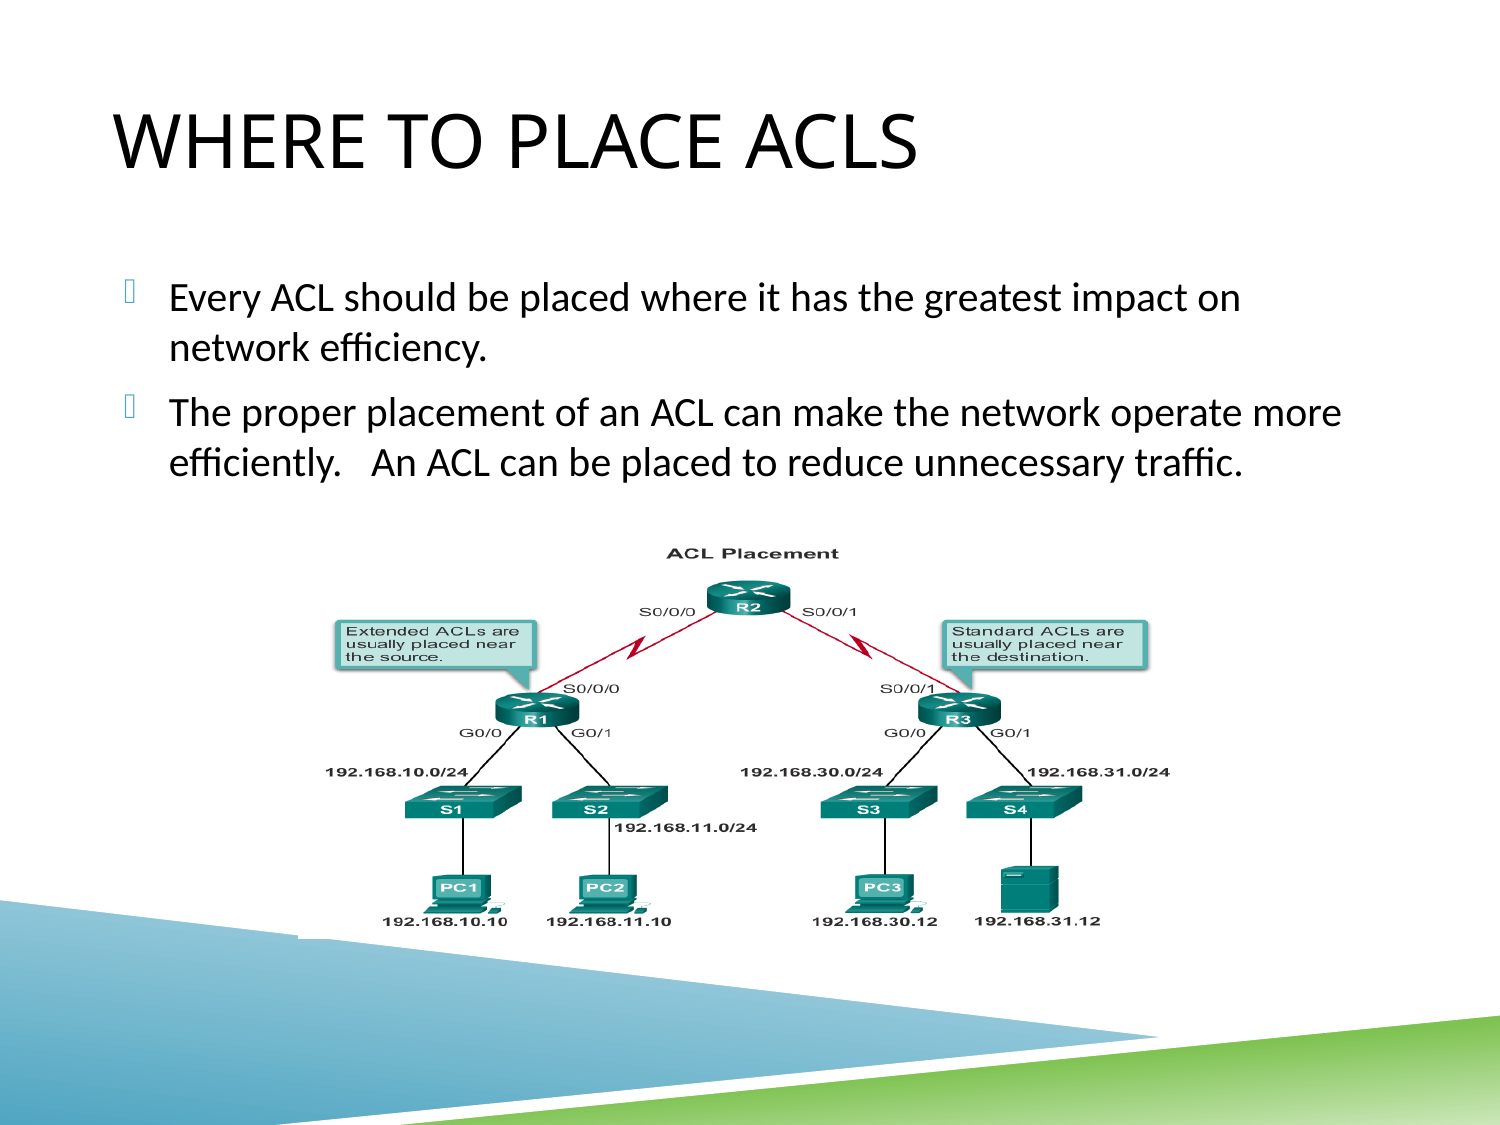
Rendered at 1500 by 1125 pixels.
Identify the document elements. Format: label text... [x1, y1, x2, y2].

title Where to Place ACLs [112, 45, 1388, 233]
picture [298, 546, 1205, 940]
list Every ACL should be placed where it has the greatest impact on network efficiency. The proper placement of an ACL can make the network operate more efficiently. An ACL can be placed to reduce unnecessary traffic. [112, 262, 1388, 875]
